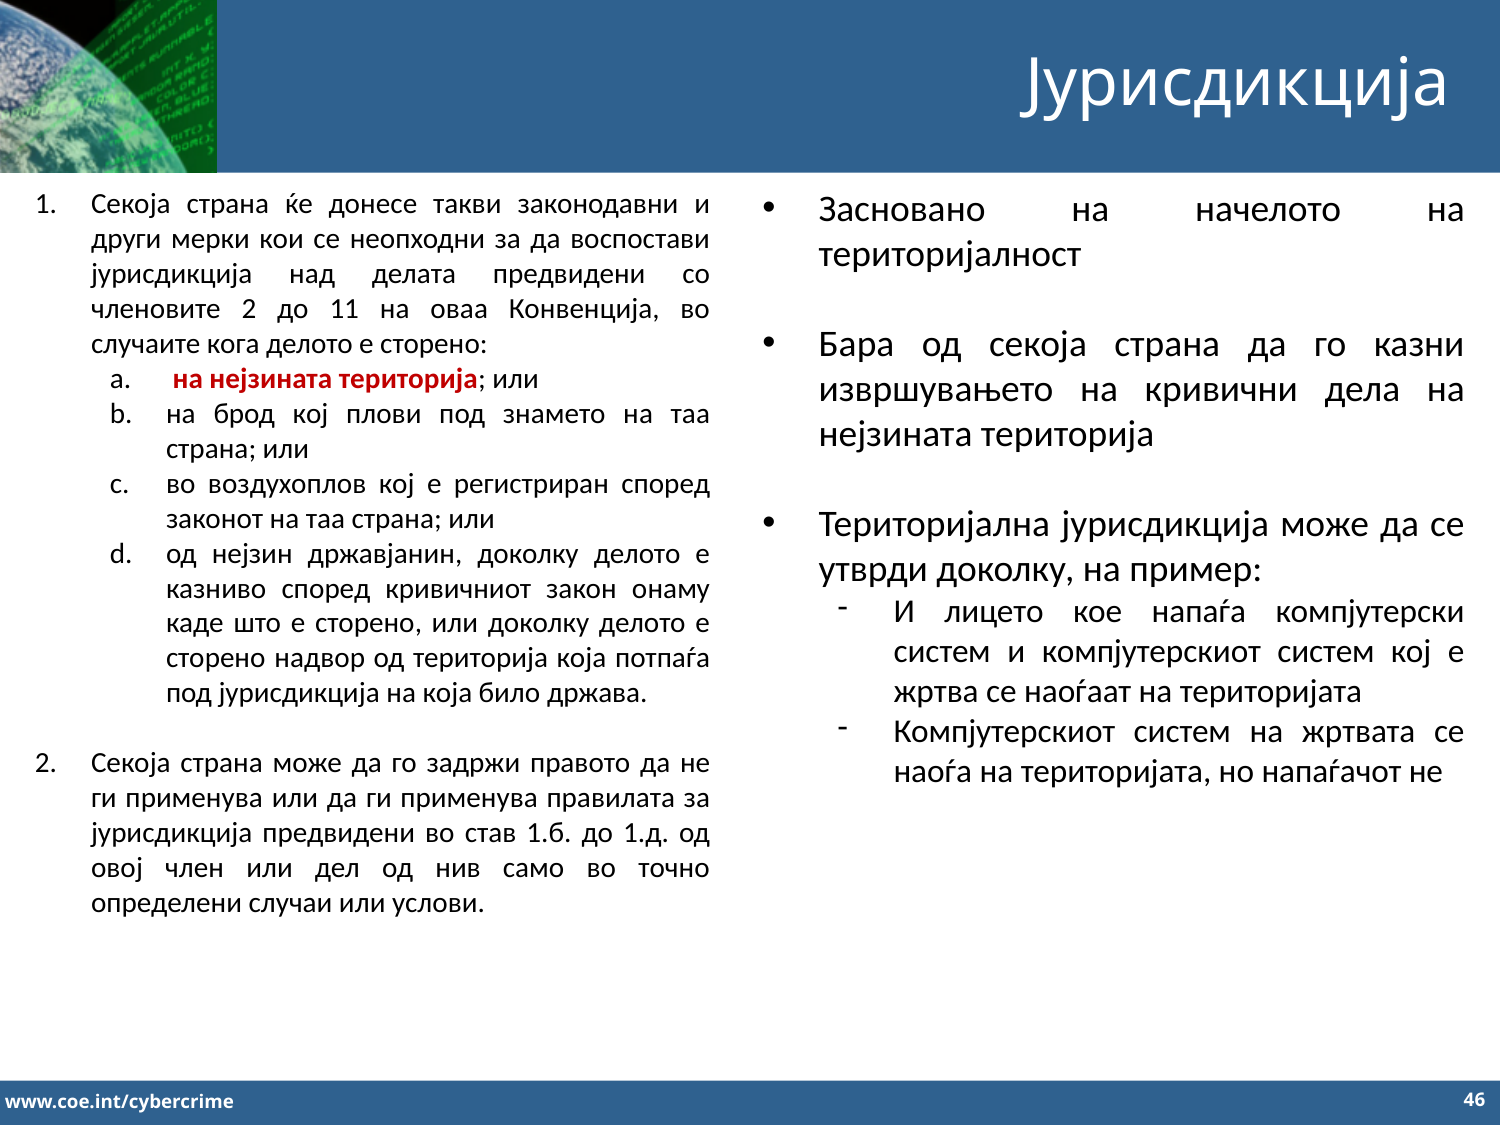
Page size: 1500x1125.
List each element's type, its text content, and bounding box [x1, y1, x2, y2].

text_box Секоја страна ќе донесе такви законодавни и други мерки кои се неопходни за да воспостави јурисдикција над делата предвидени со членовите 2 до 11 на оваа Конвенција, во случаите кога делото е сторено: на нејзината територија; или на брод кој плови под знамето на таа страна; или во воздухоплов кој е регистриран според законот на таа страна; или од нејзин државјанин, доколку делото е казниво според кривичниот закон онаму каде што е сторено, или доколку делото е сторено надвор од територија која потпаѓа под јурисдикција на која било држава. Секоја страна може да го задржи правото да не ги применува или да ги применува правилата за јурисдикција предвидени во став 1.б. до 1.д. од овој член или дел од нив само во точно определени случаи или услови. [19, 176, 726, 926]
text_box Јурисдикција [230, 31, 1483, 126]
picture [0, 0, 217, 173]
text_box Засновано на начелото на територијалност Бара од секоја страна да го казни извршувањето на кривични дела на нејзината територија Територијална јурисдикција може да се утврди доколку, на пример: И лицето кое напаѓа компјутерски систем и компјутерскиот систем кој е жртва се наоѓаат на територијата Компјутерскиот систем на жртвата се наоѓа на територијата, но напаѓачот не [747, 176, 1480, 797]
